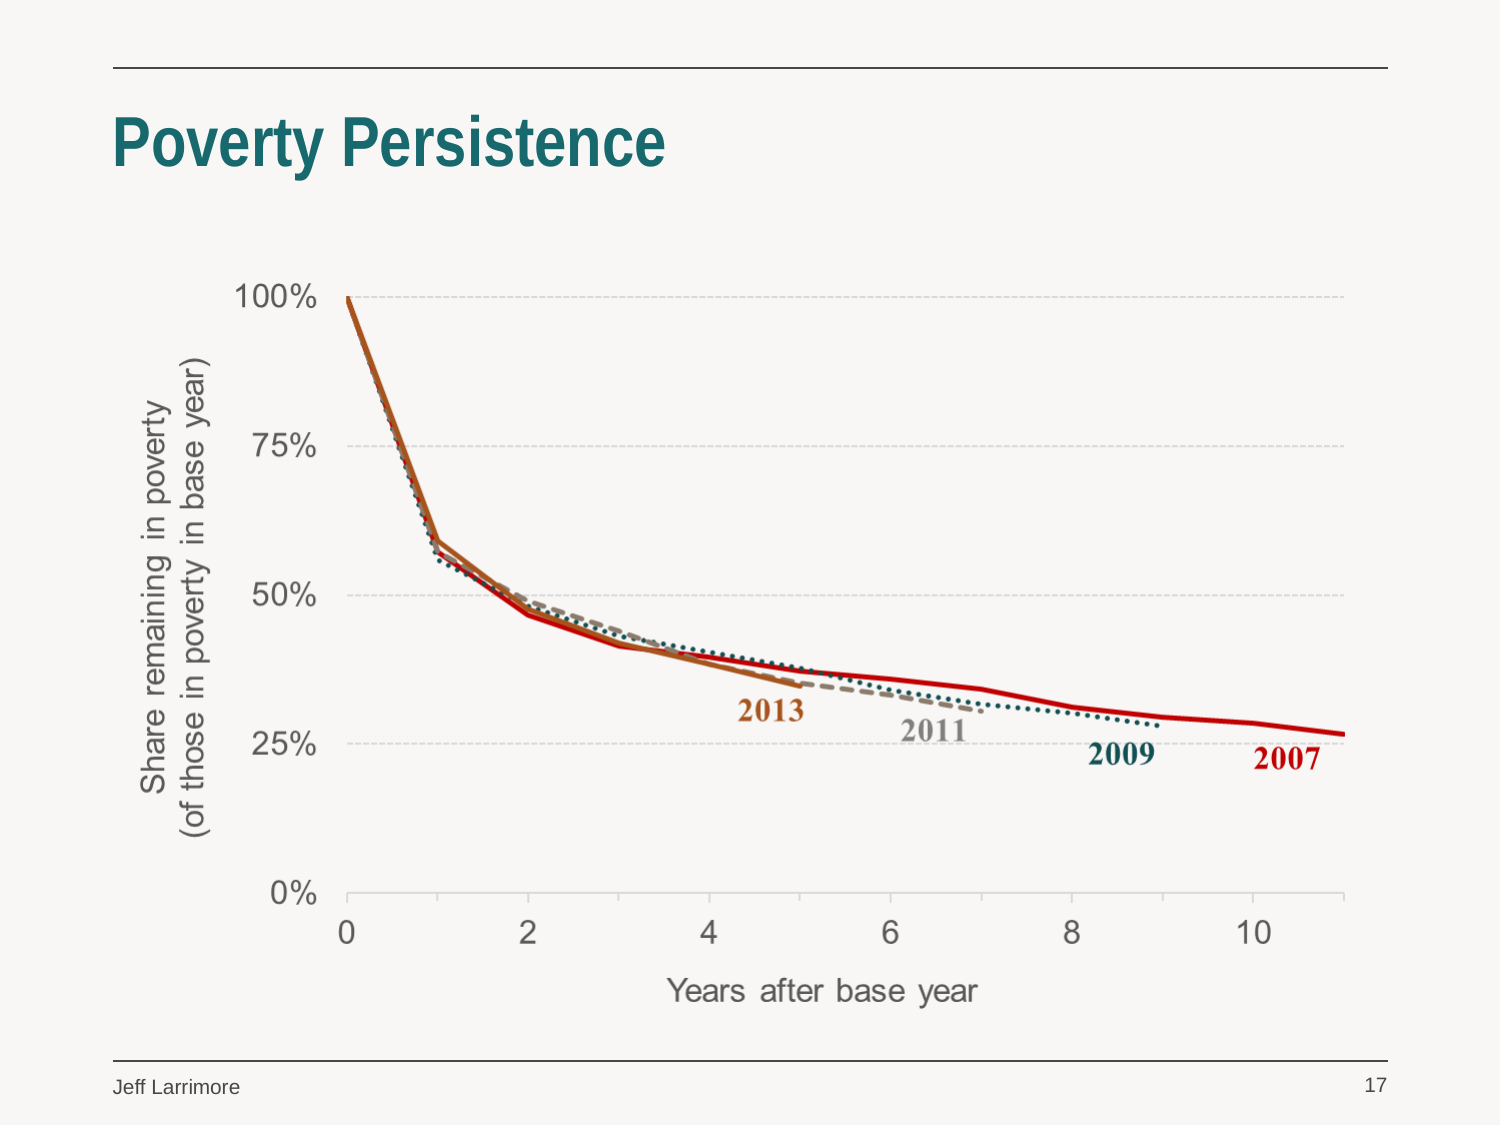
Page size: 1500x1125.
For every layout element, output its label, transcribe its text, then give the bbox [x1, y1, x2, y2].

title Poverty Persistence [112, 105, 1388, 276]
picture [112, 276, 1388, 1027]
